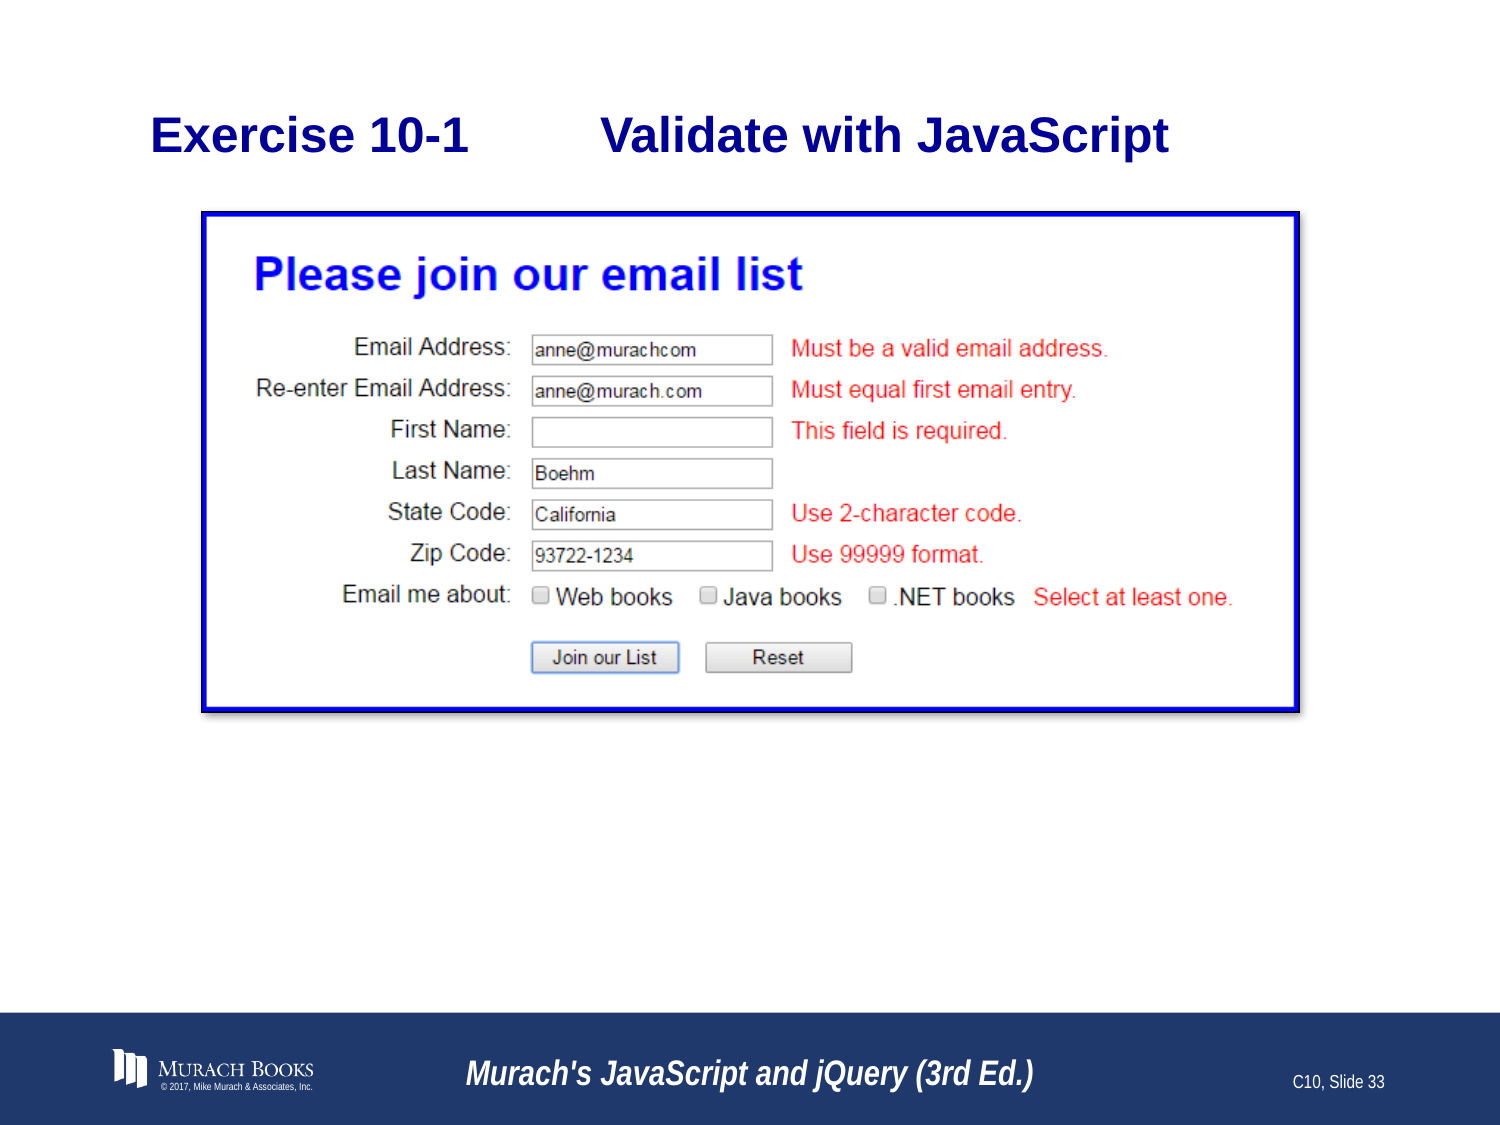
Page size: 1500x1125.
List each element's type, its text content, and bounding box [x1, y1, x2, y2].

picture [201, 210, 1301, 713]
footer © 2017, Mike Murach & Associates, Inc. [12, 1025, 463, 1100]
title Exercise 10-1 Validate with JavaScript [150, 102, 1350, 164]
slide_number Murach's JavaScript and jQuery (3rd Ed.) [463, 1025, 1050, 1100]
slide_number C10, Slide 33 [1087, 1025, 1400, 1100]
